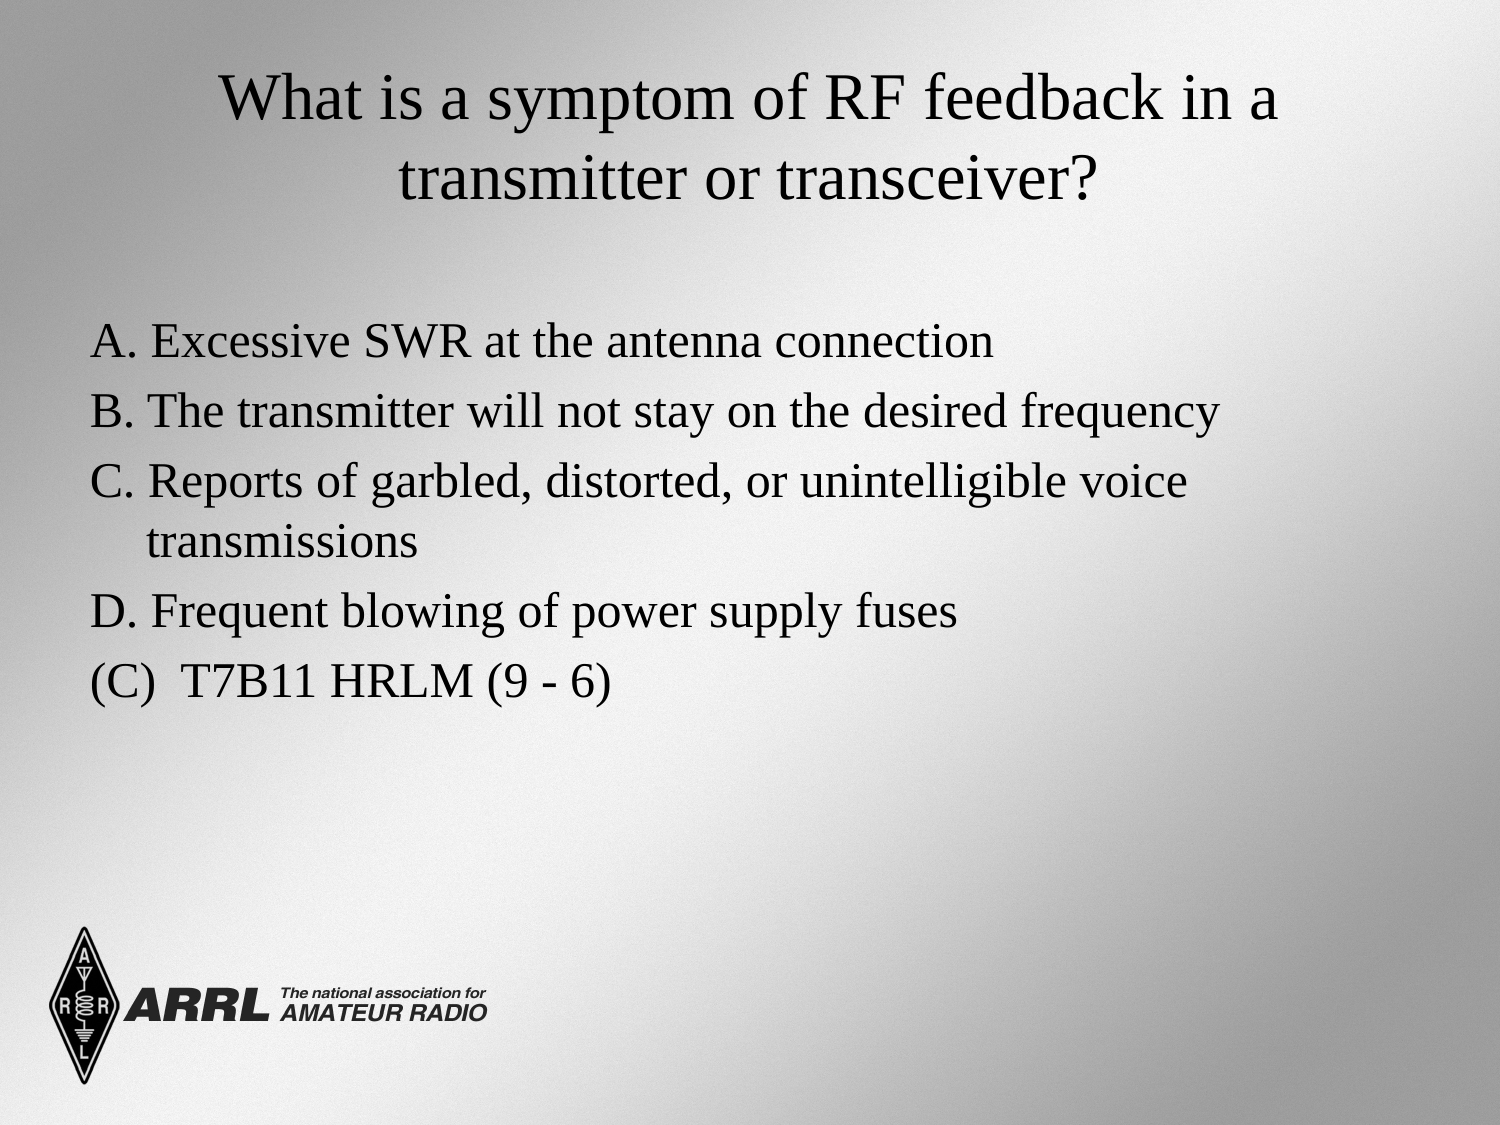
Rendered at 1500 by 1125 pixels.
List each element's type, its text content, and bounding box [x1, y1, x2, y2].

list A. Excessive SWR at the antenna connection B. The transmitter will not stay on the desired frequency C. Reports of garbled, distorted, or unintelligible voice transmissions D. Frequent blowing of power supply fuses (C) T7B11 HRLM (9 - 6) [75, 299, 1425, 1005]
picture [0, 0, 1500, 1125]
title What is a symptom of RF feedback in a transmitter or transceiver? [75, 45, 1425, 233]
